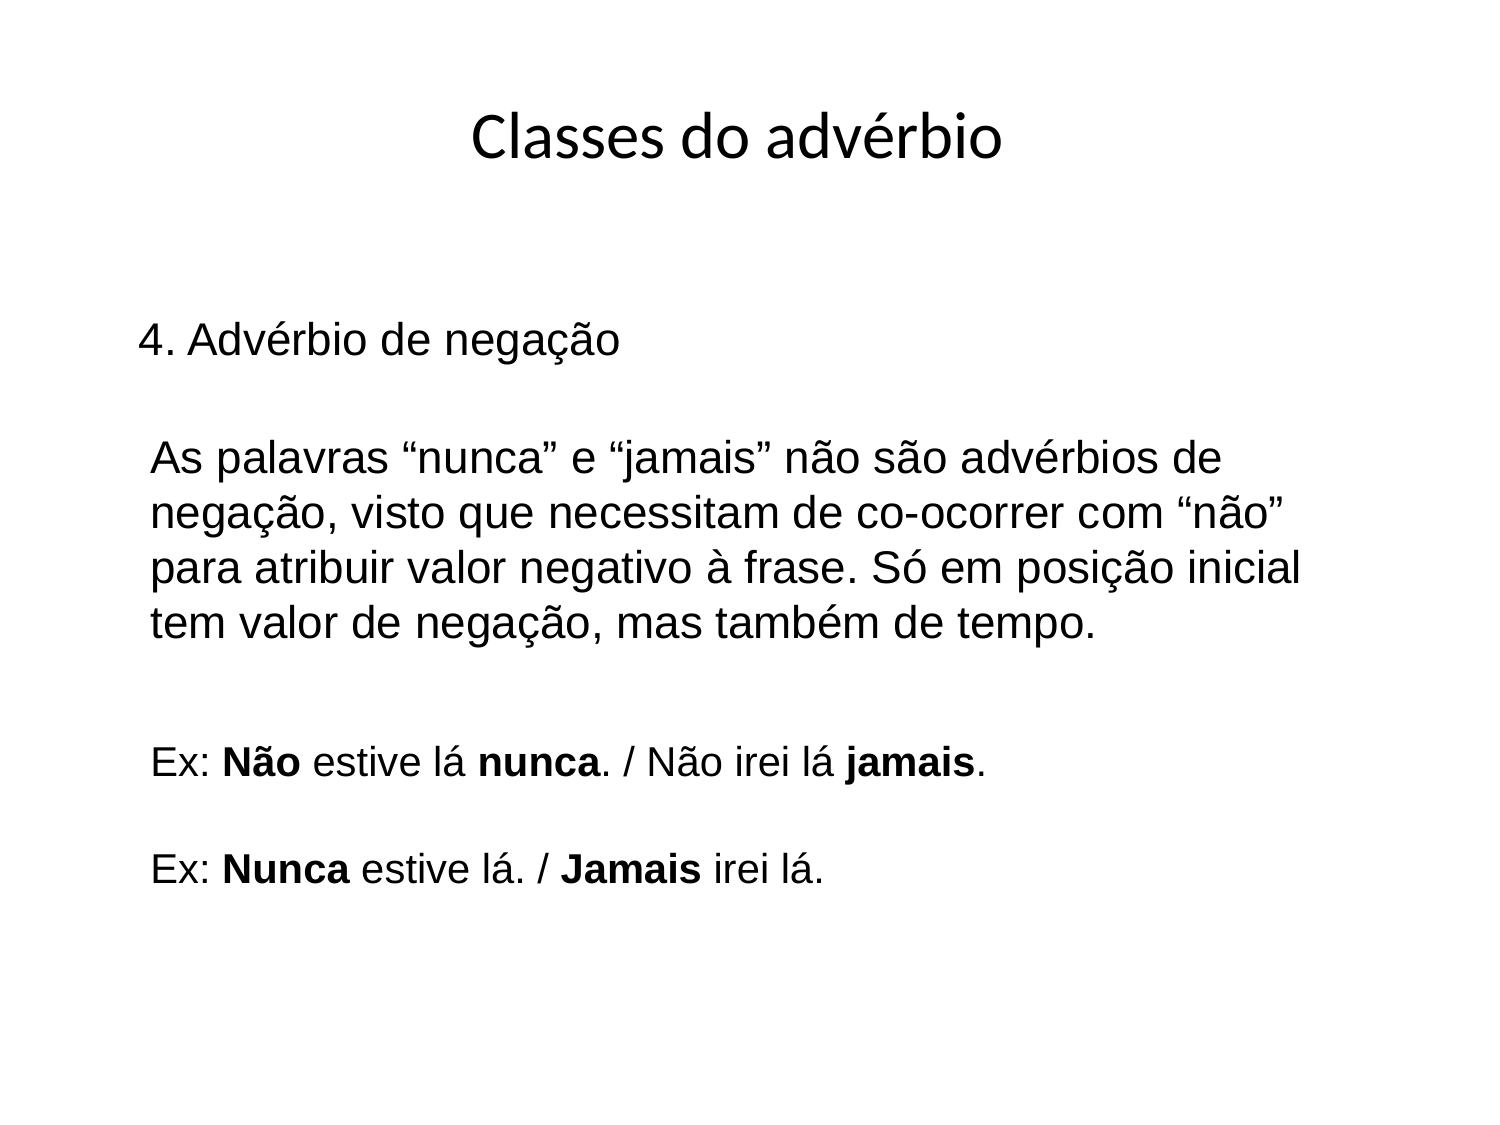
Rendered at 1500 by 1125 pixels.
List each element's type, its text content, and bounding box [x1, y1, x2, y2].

text_box 4. Advérbio de negação [123, 302, 809, 373]
text_box As palavras “nunca” e “jamais” não são advérbios de negação, visto que necessitam de co-ocorrer com “não” para atribuir valor negativo à frase. Só em posição inicial tem valor de negação, mas também de tempo. [135, 420, 1353, 656]
text_box Ex: Não estive lá nunca. / Não irei lá jamais. [135, 727, 1306, 793]
text_box Ex: Nunca estive lá. / Jamais irei lá. [135, 834, 1306, 899]
text_box Classes do advérbio [395, 84, 1081, 180]
